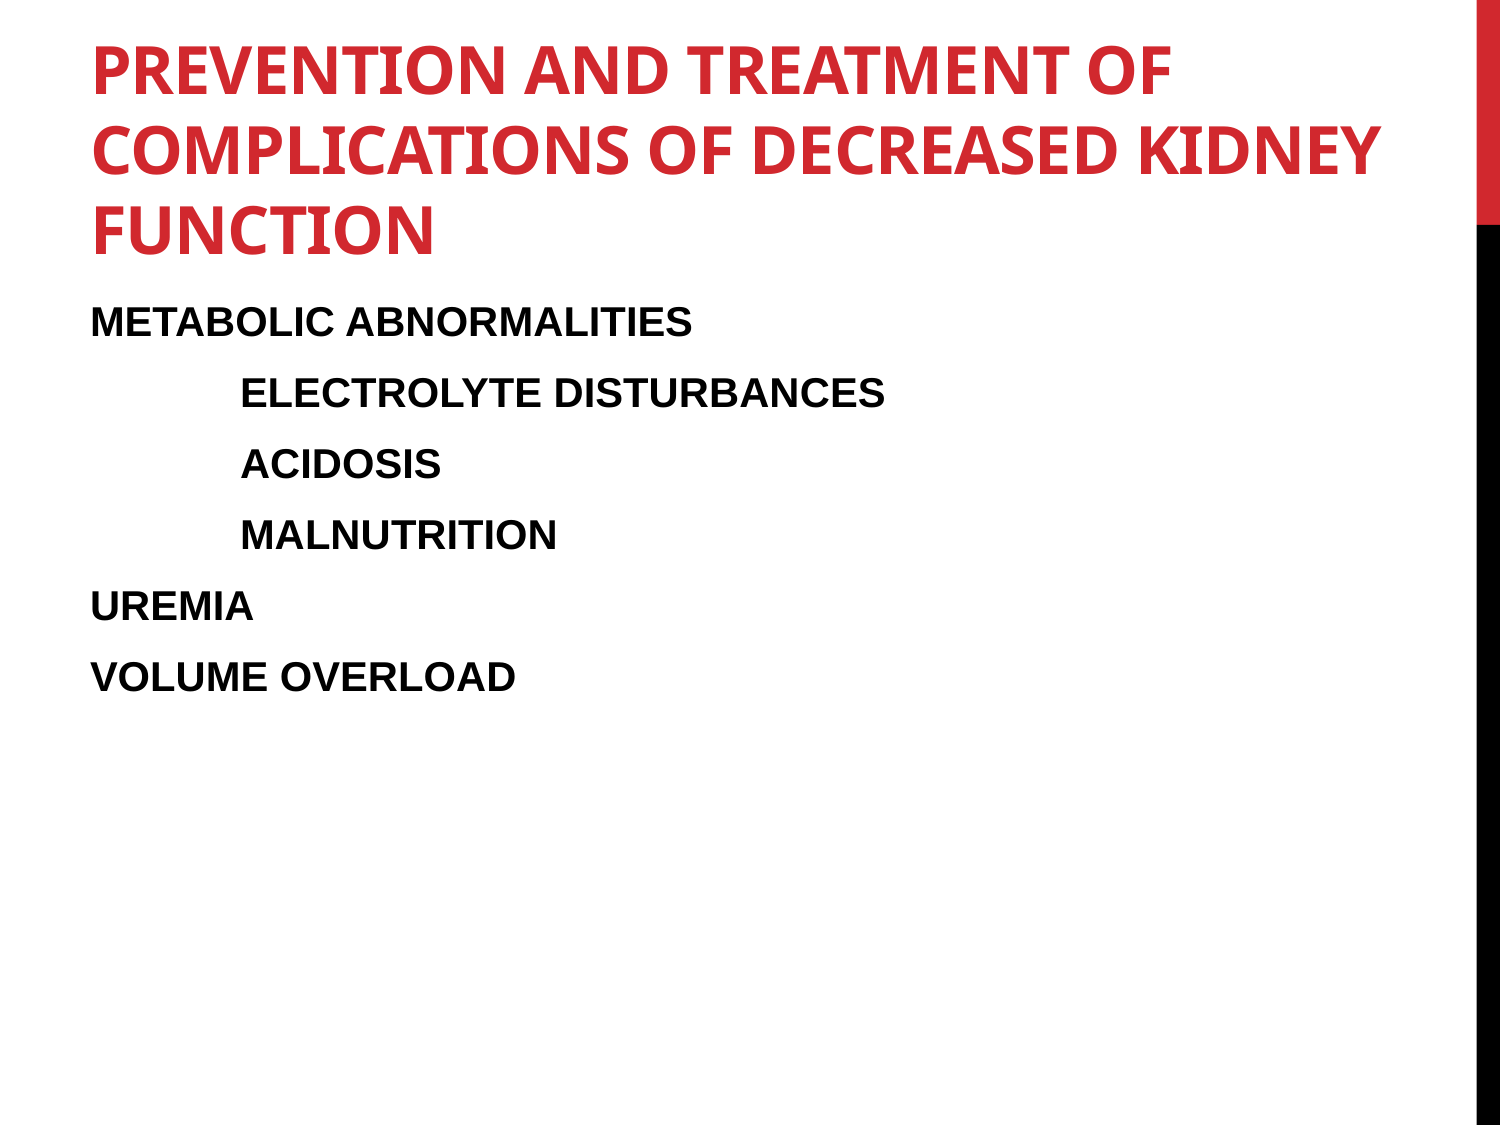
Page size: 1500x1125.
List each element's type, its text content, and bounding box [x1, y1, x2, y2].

list METABOLIC ABNORMALITIES ELECTROLYTE DISTURBANCES ACIDOSIS MALNUTRITION UREMIA VOLUME OVERLOAD [75, 287, 1325, 1005]
title Prevention and treatment of complications of decreased kidney function [75, 8, 1425, 355]
